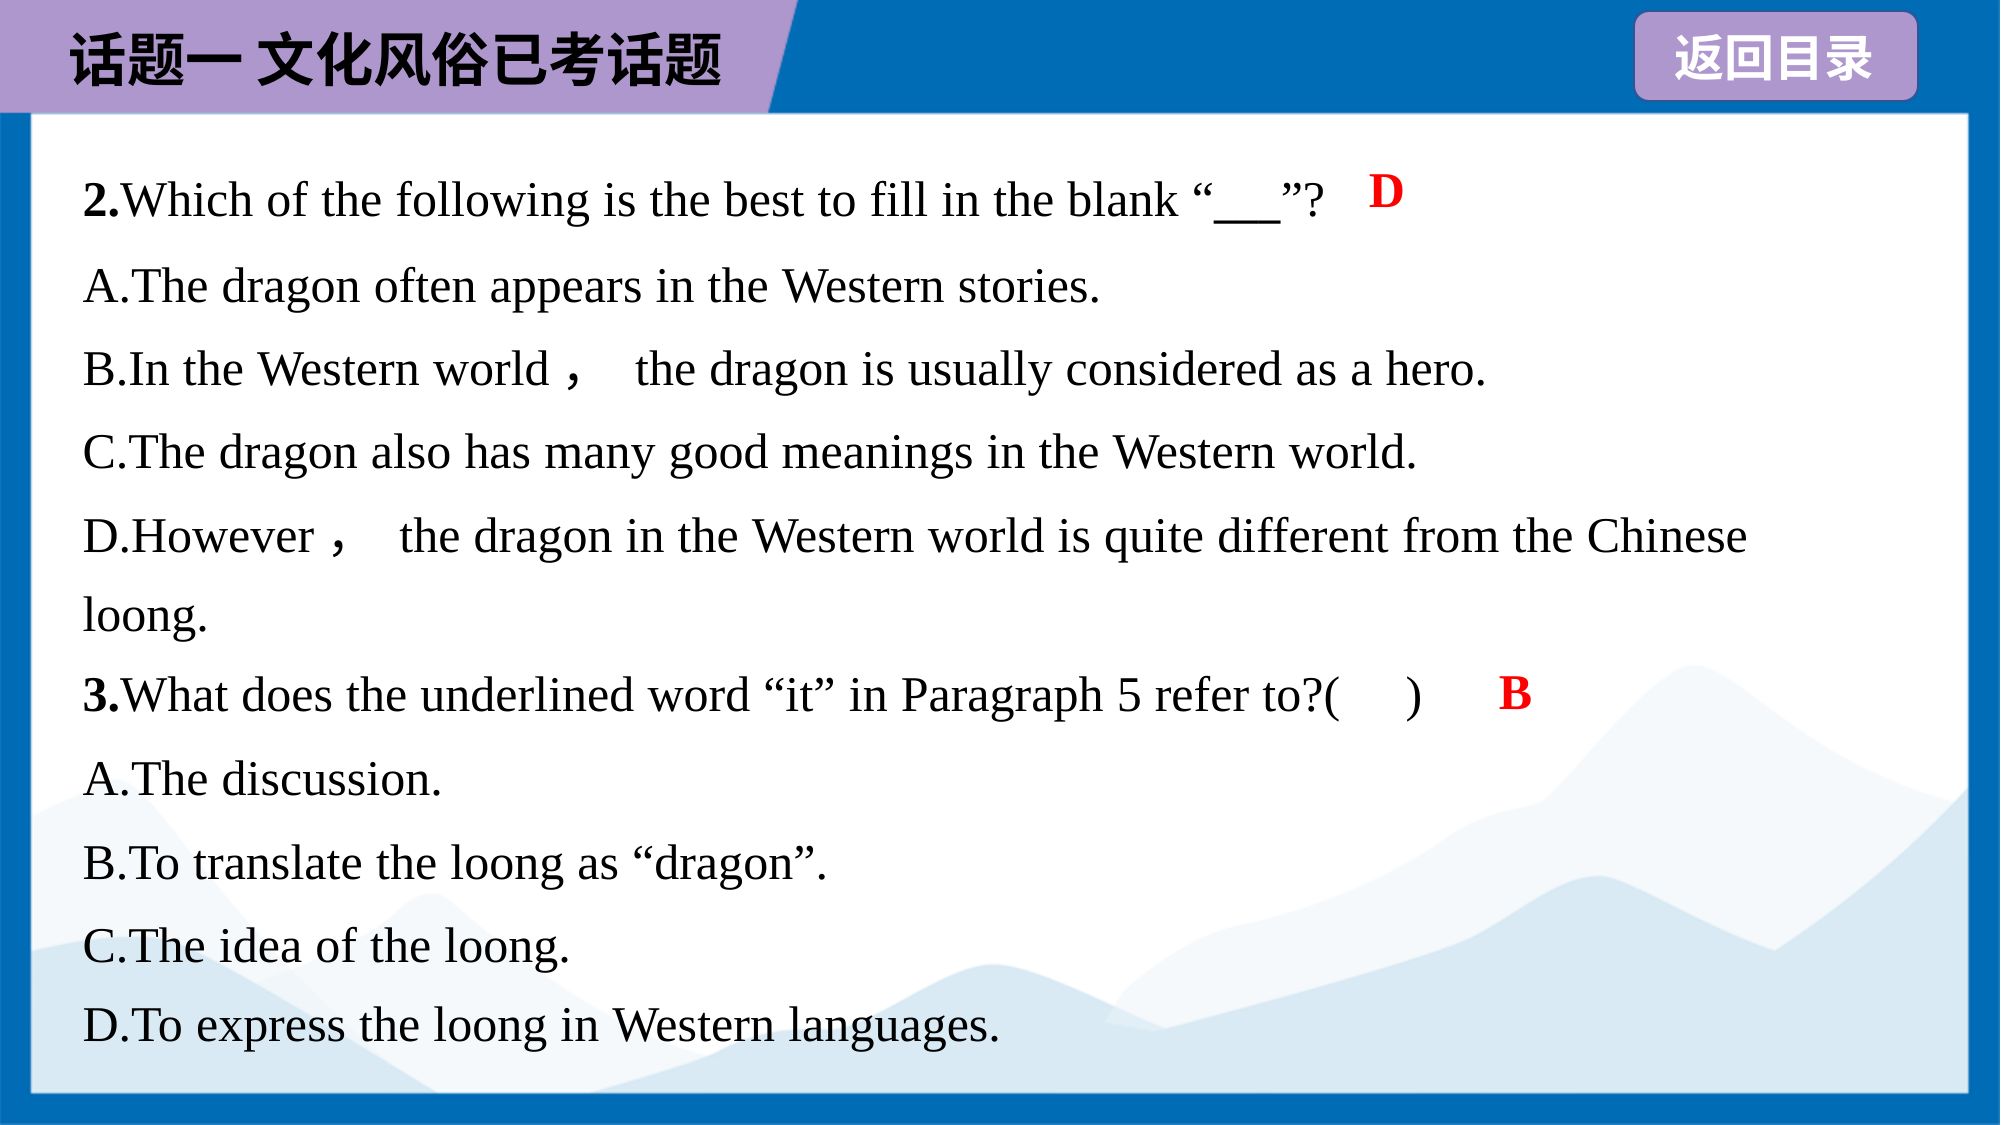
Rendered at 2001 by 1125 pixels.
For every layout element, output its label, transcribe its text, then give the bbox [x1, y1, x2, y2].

text_box A.The dragon often appears in the Western stories. B.In the Western world， the dragon is usually considered as a hero. C.The dragon also has many good meanings in the Western world. D.However， the dragon in the Western world is quite different from the Chinese loong. [82, 228, 1917, 635]
text_box A.The discussion. B.To translate the loong as “dragon”. C.The idea of the loong. D.To express the loong in Western languages. [82, 722, 1917, 1044]
picture [0, 0, 2000, 1125]
text_box 2.Which of the following is the best to fill in the blank “___”? [82, 146, 1917, 219]
text_box D [1350, 138, 1424, 211]
text_box 3.What does the underlined word “it” in Paragraph 5 refer to?( ) [82, 642, 1917, 714]
text_box B [1480, 639, 1551, 713]
